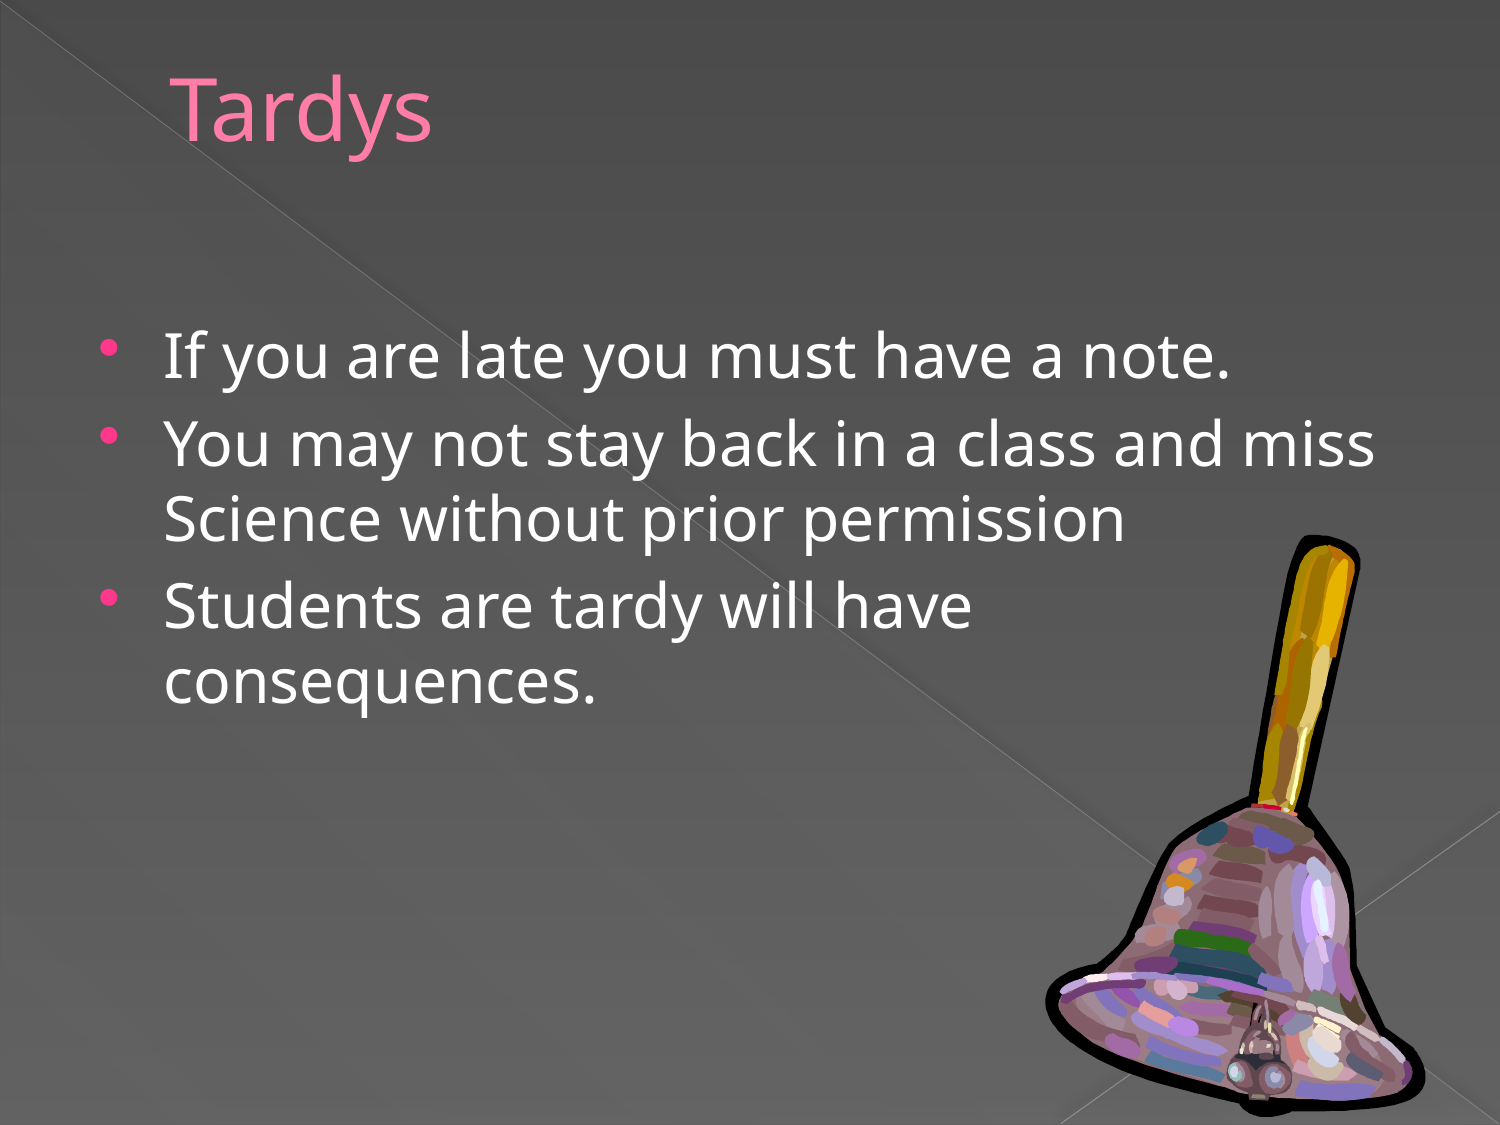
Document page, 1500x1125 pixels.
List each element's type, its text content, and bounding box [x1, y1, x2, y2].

title Tardys [75, 43, 1425, 274]
list If you are late you must have a note. You may not stay back in a class and miss Science without prior permission Students are tardy will have consequences. [74, 308, 1426, 1060]
picture [1045, 534, 1426, 1118]
